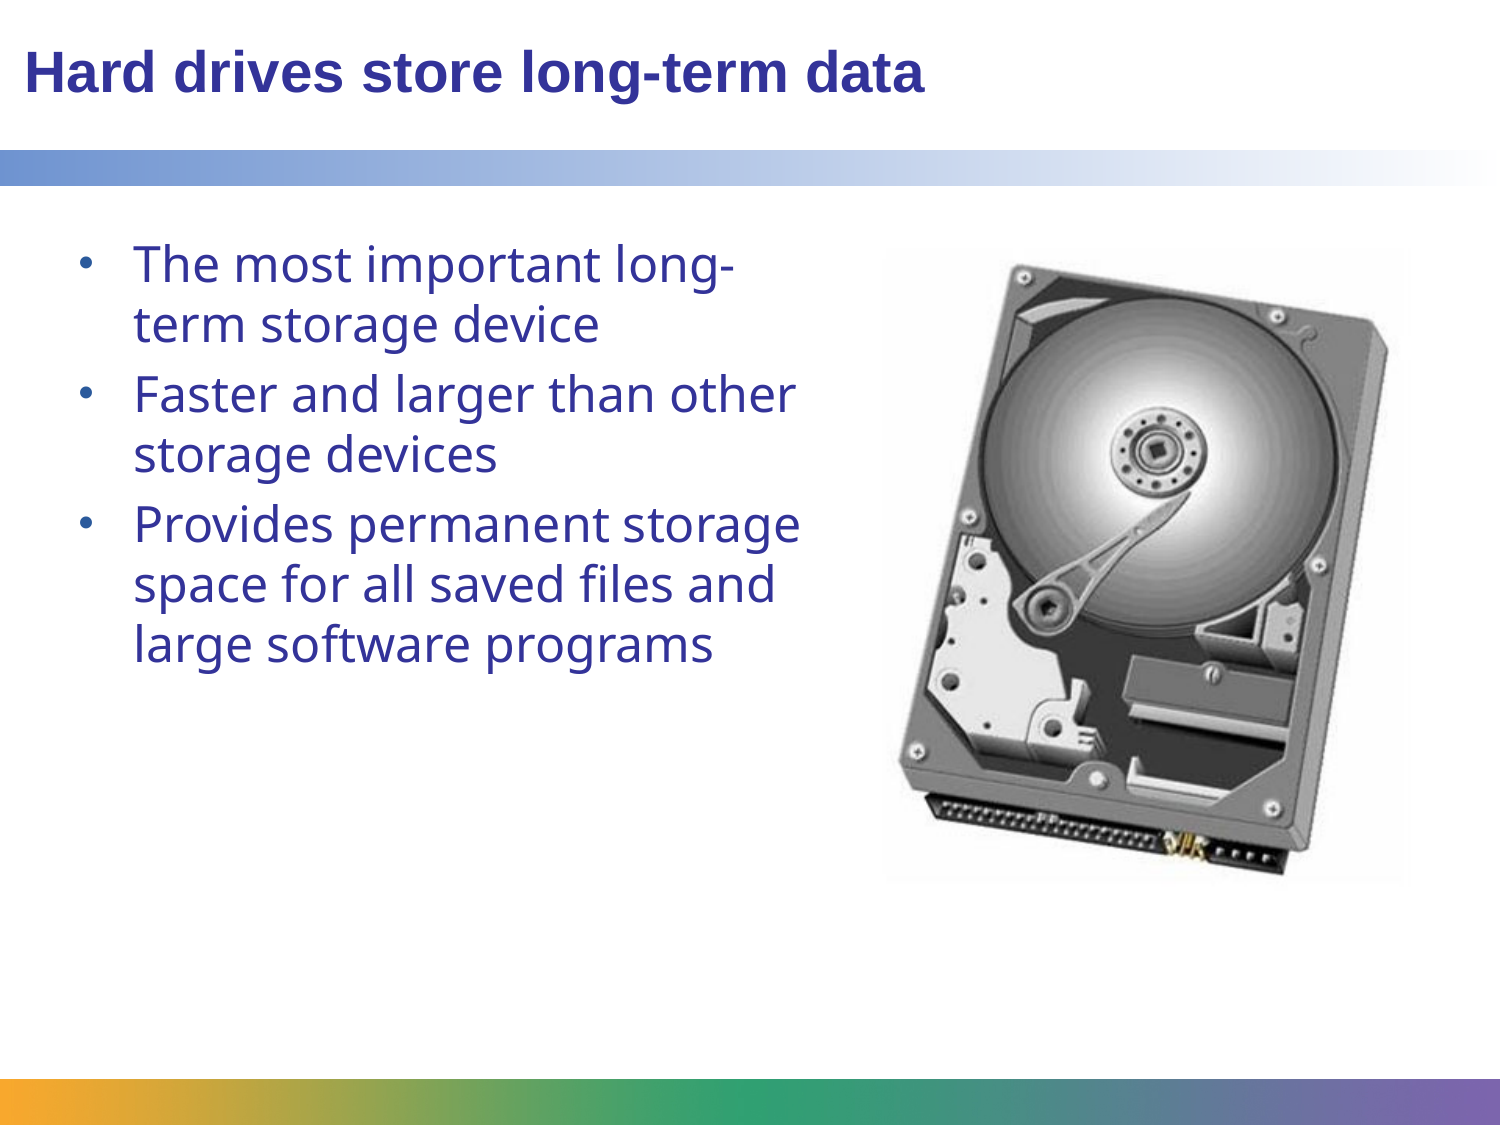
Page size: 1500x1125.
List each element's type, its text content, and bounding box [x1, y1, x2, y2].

title Hard drives store long-term data [9, 0, 1406, 138]
picture [874, 248, 1412, 891]
picture [0, 1079, 1500, 1125]
list The most important long-term storage device Faster and larger than other storage devices Provides permanent storage space for all saved files and large software programs [62, 224, 858, 1013]
